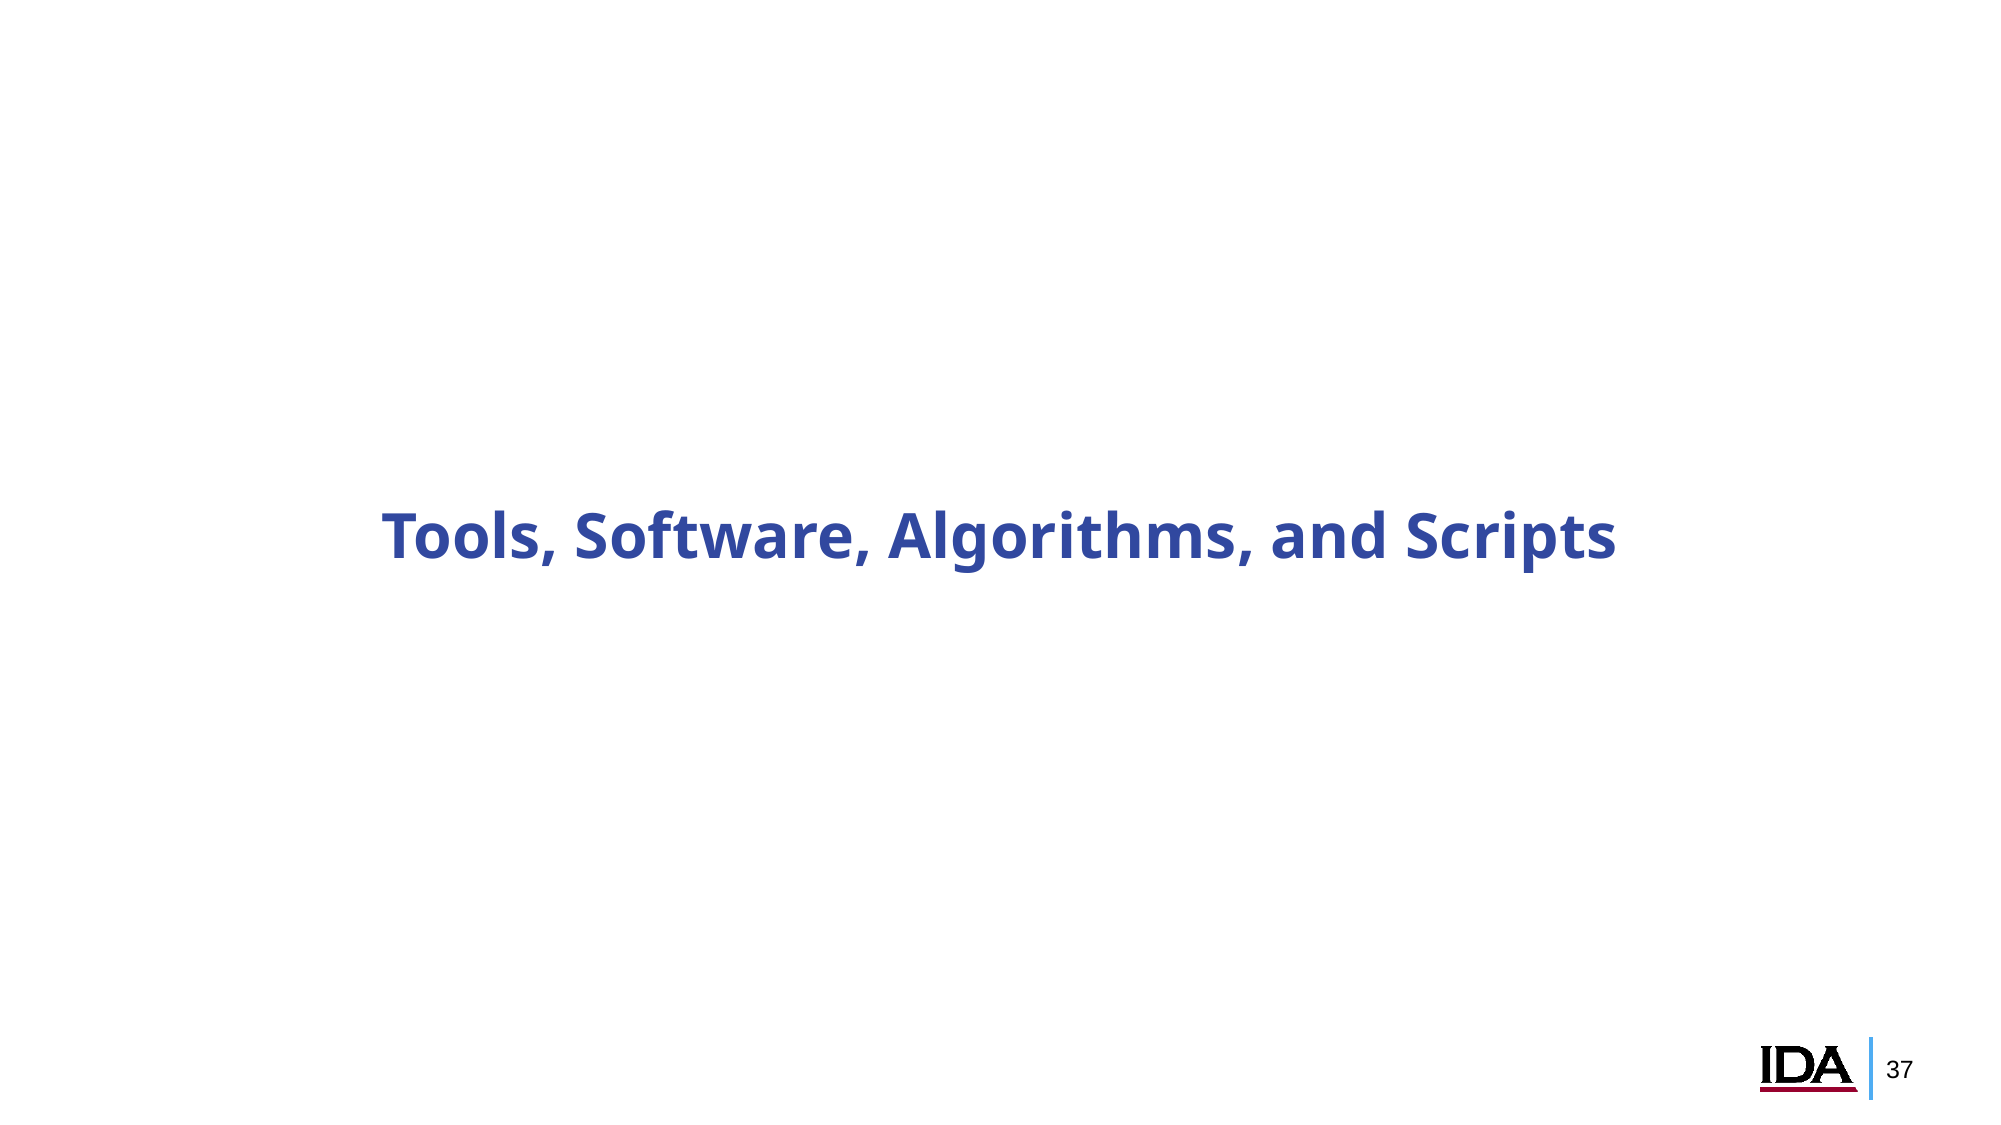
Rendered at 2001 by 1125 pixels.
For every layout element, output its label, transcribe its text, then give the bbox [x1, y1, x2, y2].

list Tools, Software, Algorithms, and Scripts [50, 497, 1950, 581]
picture [1760, 1046, 1858, 1092]
